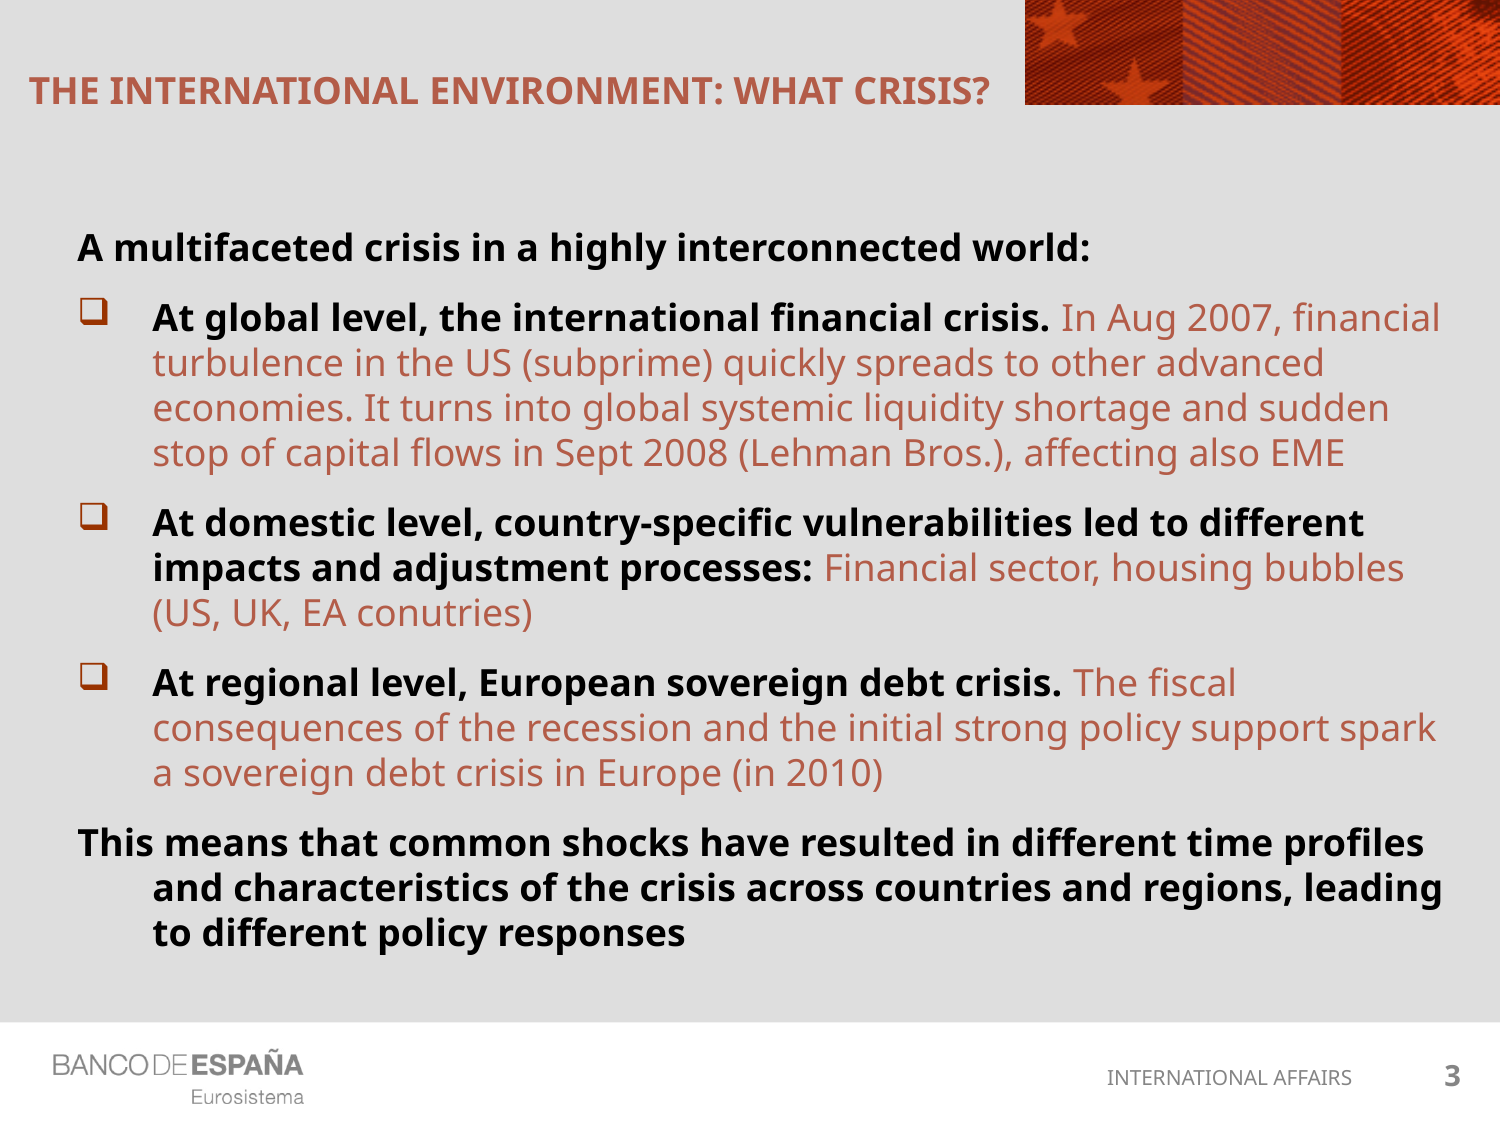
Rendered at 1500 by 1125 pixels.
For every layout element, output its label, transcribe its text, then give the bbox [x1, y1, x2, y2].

slide_number 3 [1390, 1049, 1477, 1104]
picture [1025, 0, 1500, 105]
list A multifaceted crisis in a highly interconnected world: At global level, the international financial crisis. In Aug 2007, financial turbulence in the US (subprime) quickly spreads to other advanced economies. It turns into global systemic liquidity shortage and sudden stop of capital flows in Sept 2008 (Lehman Bros.), affecting also EME At domestic level, country-specific vulnerabilities led to different impacts and adjustment processes: Financial sector, housing bubbles (US, UK, EA conutries) At regional level, European sovereign debt crisis. The fiscal consequences of the recession and the initial strong policy support spark a sovereign debt crisis in Europe (in 2010) This means that common shocks have resulted in different time profiles and characteristics of the crisis across countries and regions, leading to different policy responses [62, 146, 1463, 1018]
title THE INTERNATIONAL ENVIRONMENT: WHAT CRISIS? [13, 17, 1049, 162]
picture [53, 1048, 304, 1104]
